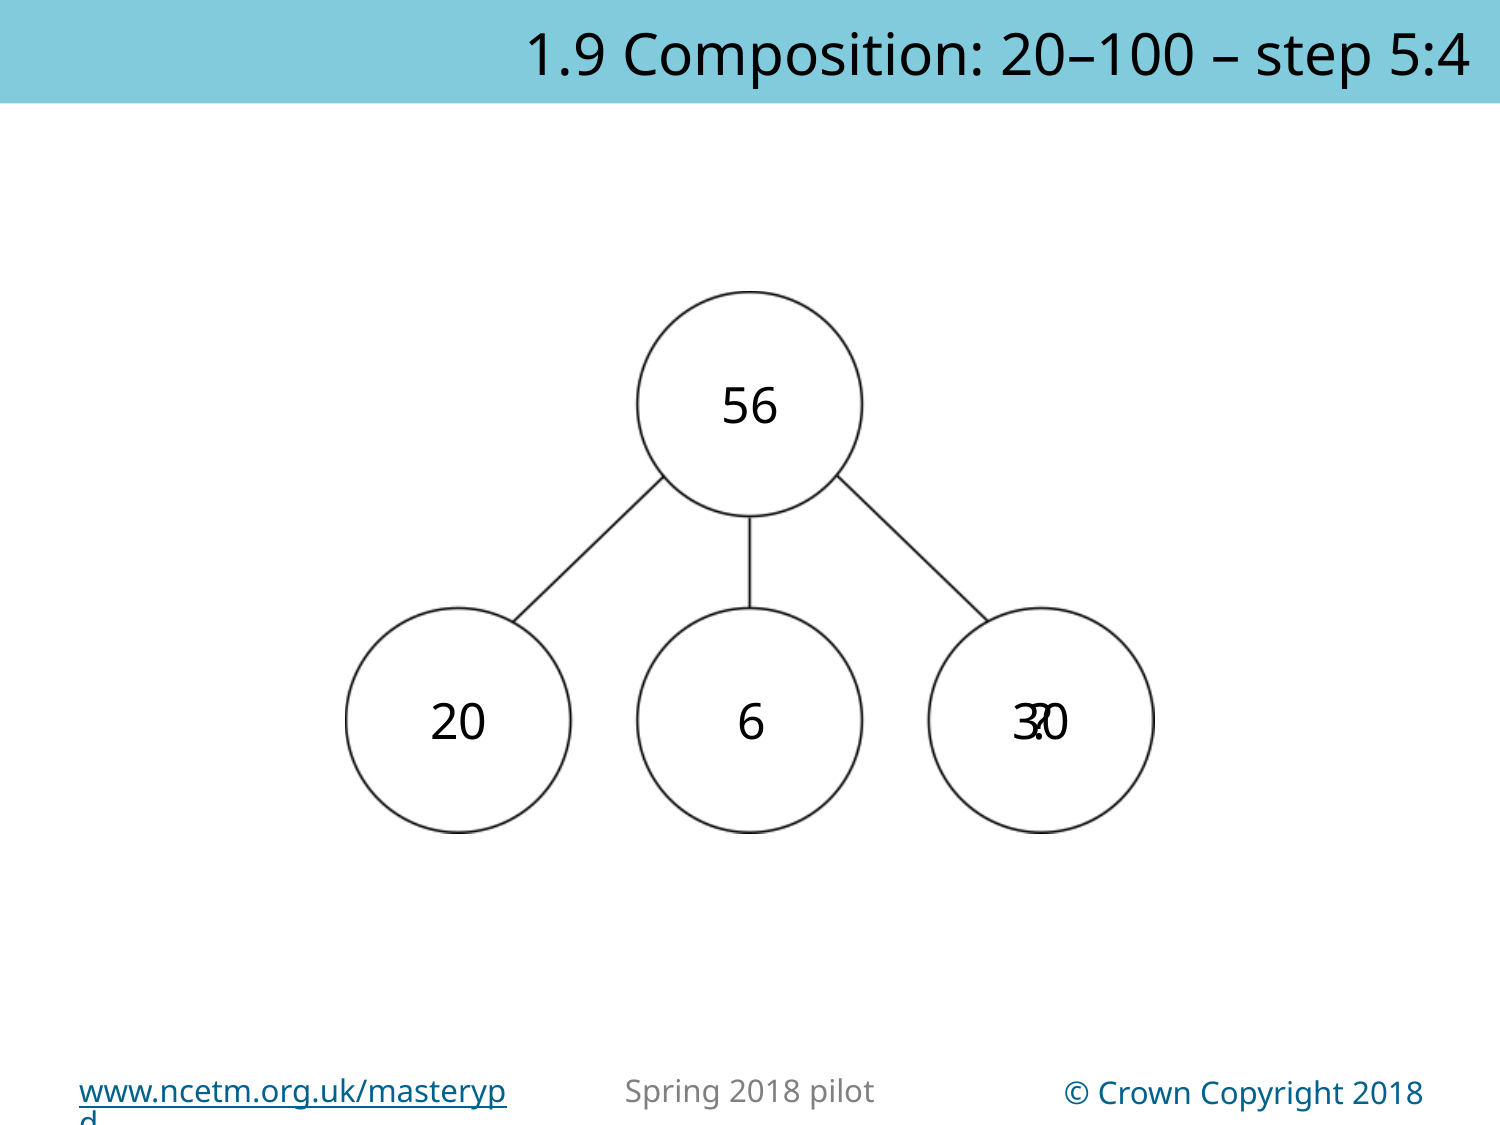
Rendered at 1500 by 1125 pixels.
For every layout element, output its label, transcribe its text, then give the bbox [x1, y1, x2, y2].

list 1.9 Composition: 20–100 – step 5:4 [0, 0, 1500, 104]
picture [345, 290, 1155, 834]
